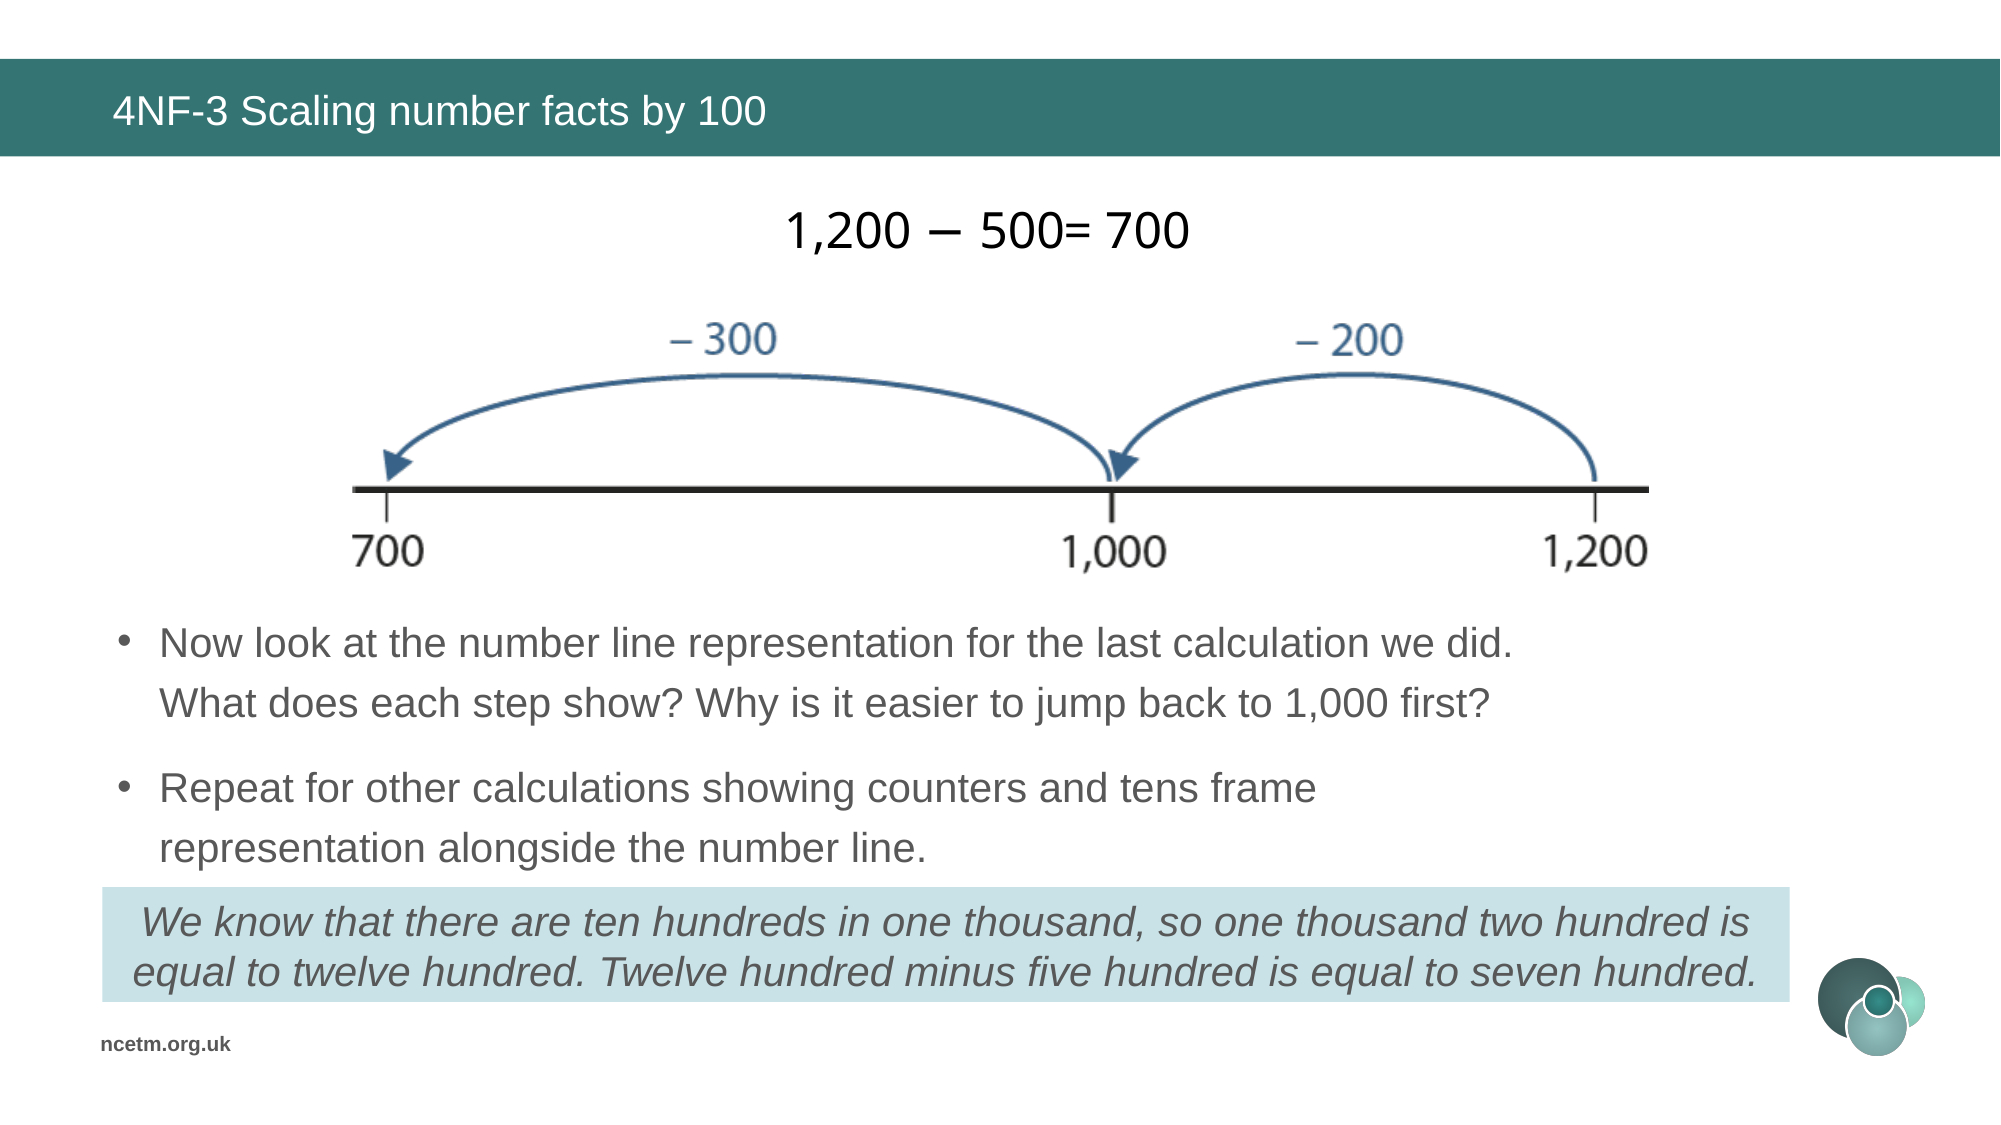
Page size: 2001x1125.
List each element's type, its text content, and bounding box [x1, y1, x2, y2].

picture [1818, 958, 1925, 1056]
text_box We know that there are ten hundreds in one thousand, so one thousand two hundred is equal to twelve hundred. Twelve hundred minus five hundred is equal to seven hundred. [102, 887, 1790, 1002]
title 4NF-3 Scaling number facts by 100 [97, 76, 1945, 147]
text_box Now look at the number line representation for the last calculation we did. What does each step show? Why is it easier to jump back to 1,000 first? Repeat for other calculations showing counters and tens frame representation alongside the number line. [102, 598, 1565, 871]
picture [330, 274, 1649, 579]
text_box = 700 [1022, 190, 1206, 266]
text_box 1,200 − 500 [768, 190, 1022, 266]
